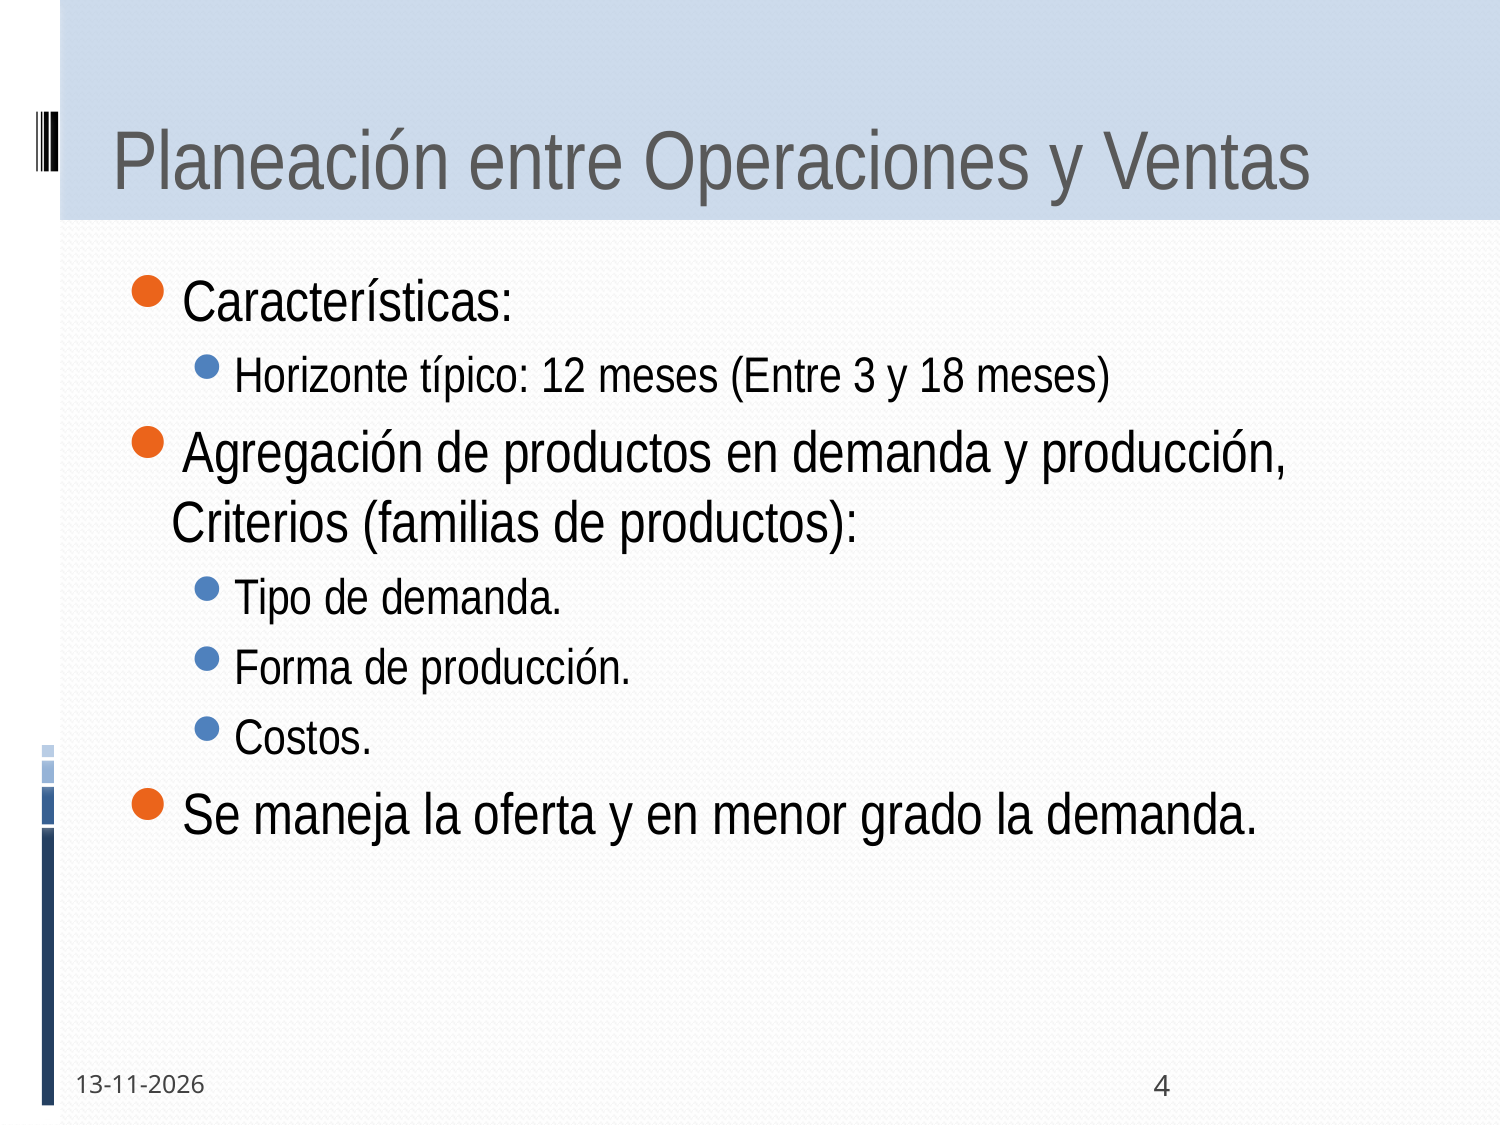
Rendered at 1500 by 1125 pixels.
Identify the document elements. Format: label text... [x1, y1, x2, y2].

title Planeación entre Operaciones y Ventas [111, 18, 1436, 207]
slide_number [75, 1042, 243, 1103]
slide_number 4 [1045, 1046, 1171, 1107]
list Características: Horizonte típico: 12 meses (Entre 3 y 18 meses) Agregación de productos en demanda y producción, Criterios (familias de productos): Tipo de demanda. Forma de producción. Costos. Se maneja la oferta y en menor grado la demanda. [111, 255, 1436, 1038]
